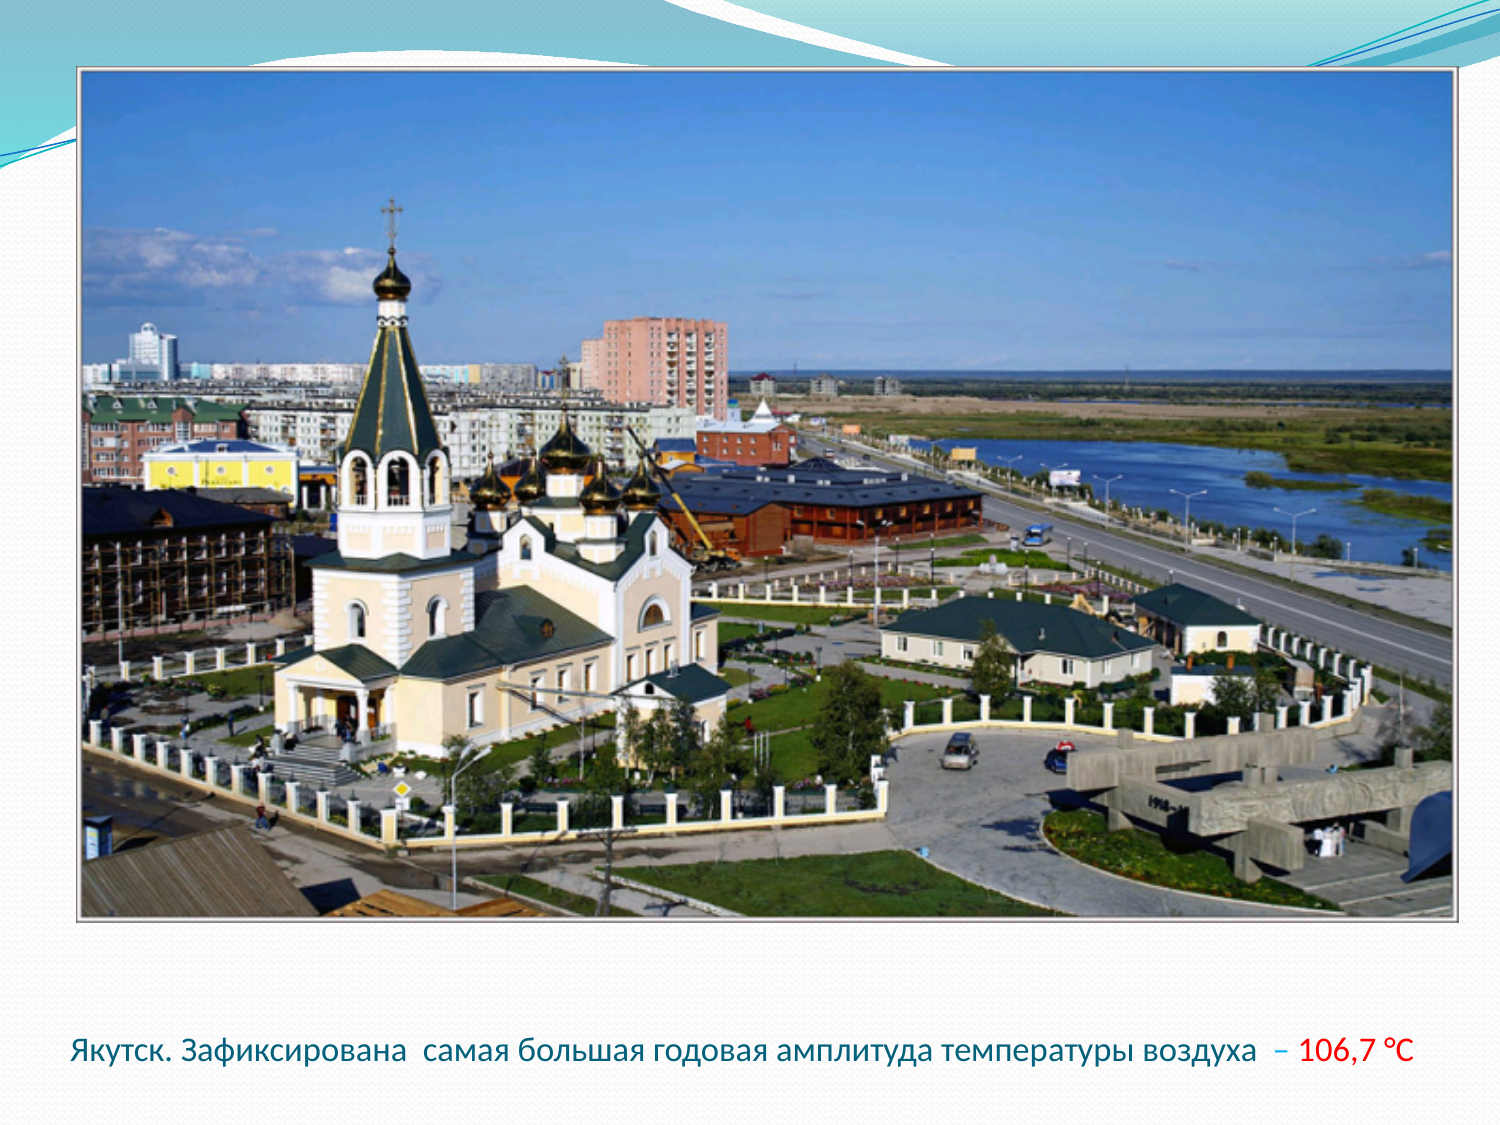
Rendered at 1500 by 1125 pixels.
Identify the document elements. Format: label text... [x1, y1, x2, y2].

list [76, 66, 1459, 924]
text_box Якутск. Зафиксирована самая большая годовая амплитуда температуры воздуха – 106,7 °С [70, 984, 1421, 1069]
